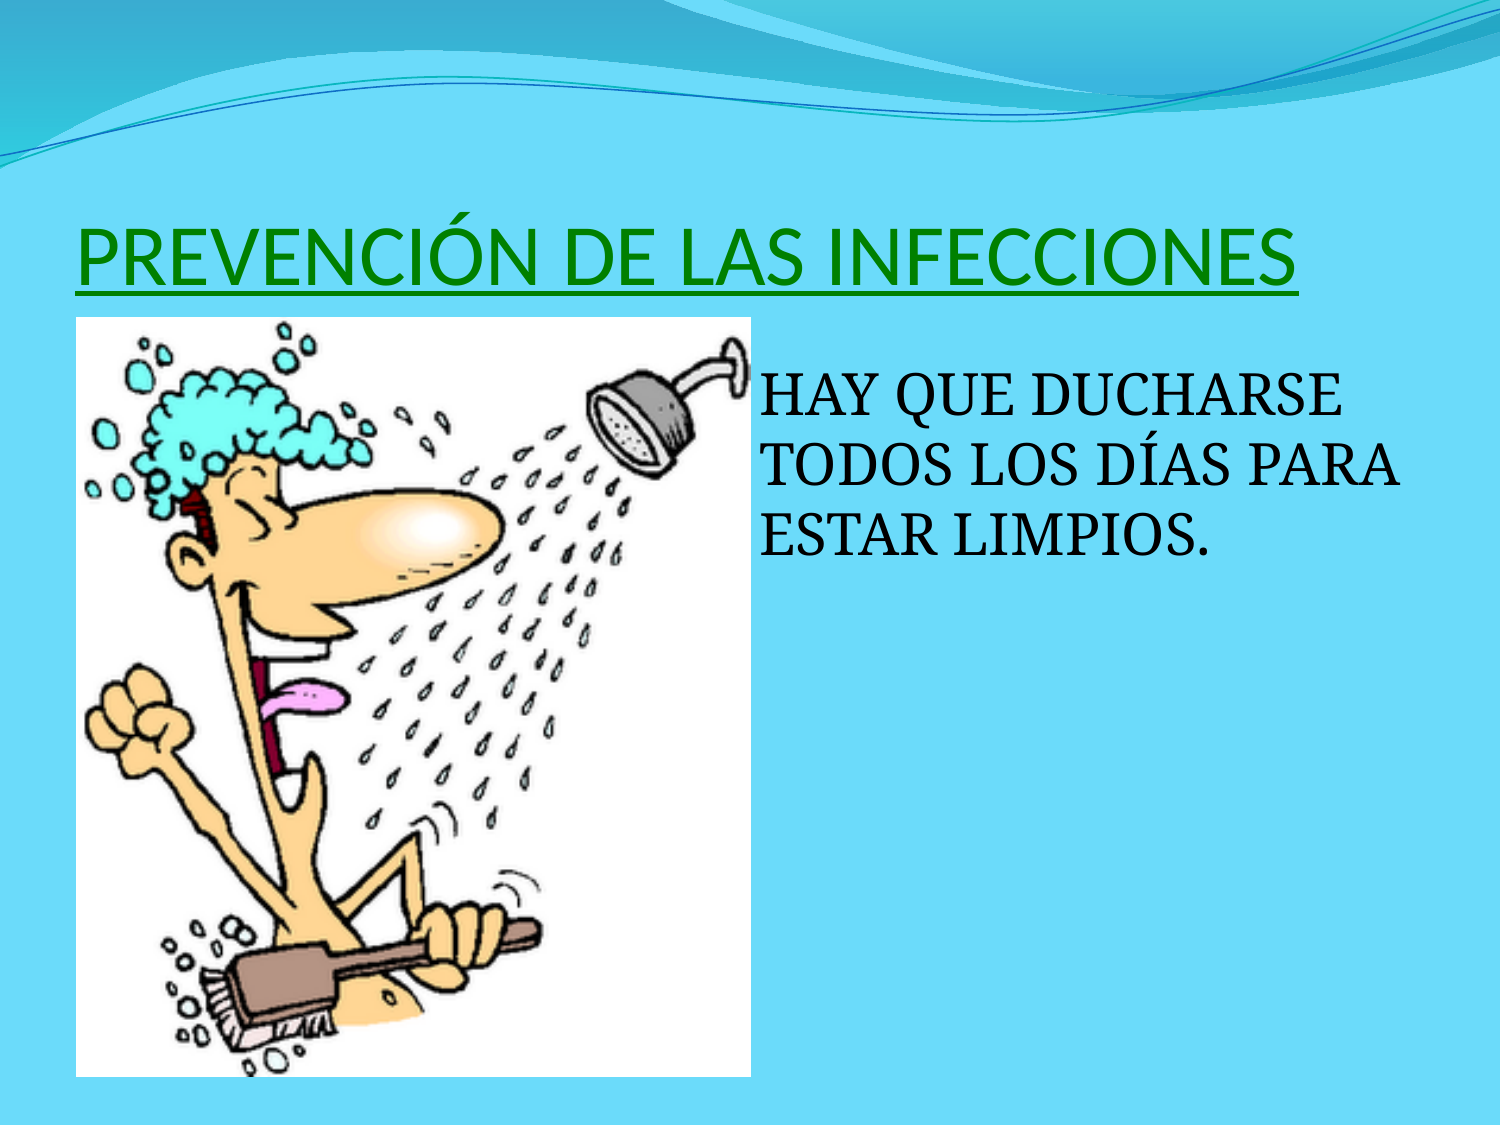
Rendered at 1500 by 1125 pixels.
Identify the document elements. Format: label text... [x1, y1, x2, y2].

picture [76, 317, 751, 1077]
text_box HAY QUE DUCHARSE TODOS LOS DÍAS PARA ESTAR LIMPIOS. [759, 349, 1431, 575]
title PREVENCIÓN DE LAS INFECCIONES [75, 115, 1425, 303]
